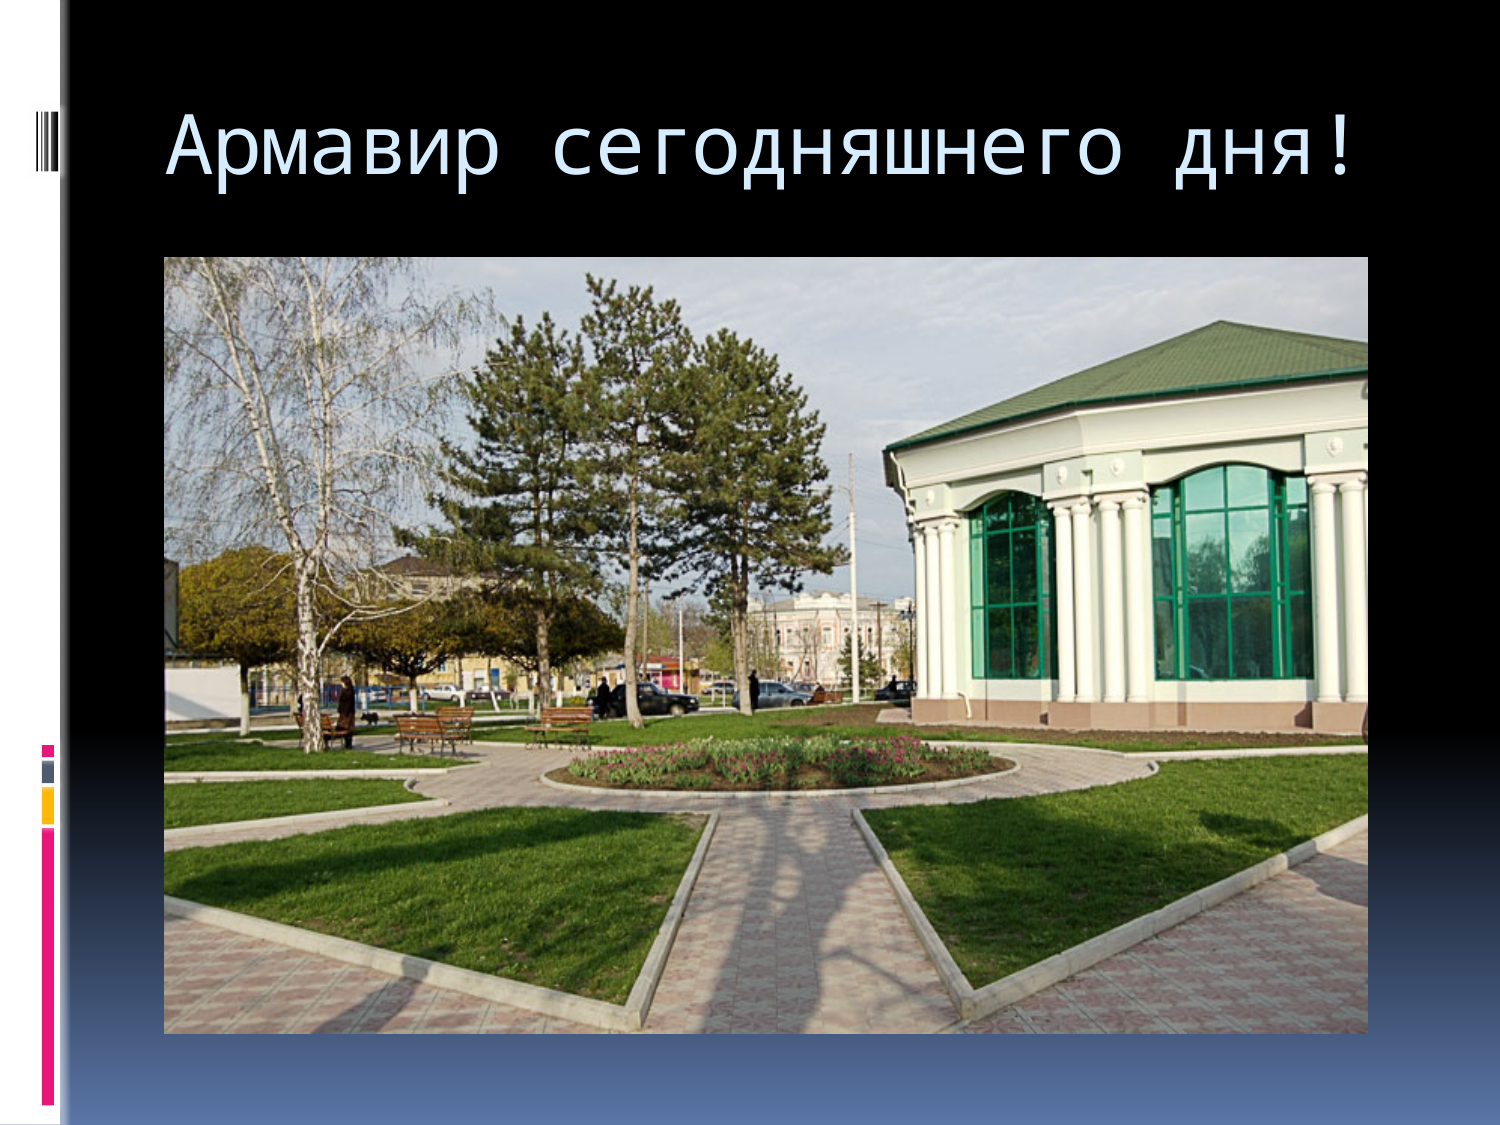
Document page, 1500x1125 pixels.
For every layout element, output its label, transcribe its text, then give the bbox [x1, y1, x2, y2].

title Армавир сегодняшнего дня! [150, 83, 1425, 234]
picture [163, 257, 1368, 1035]
